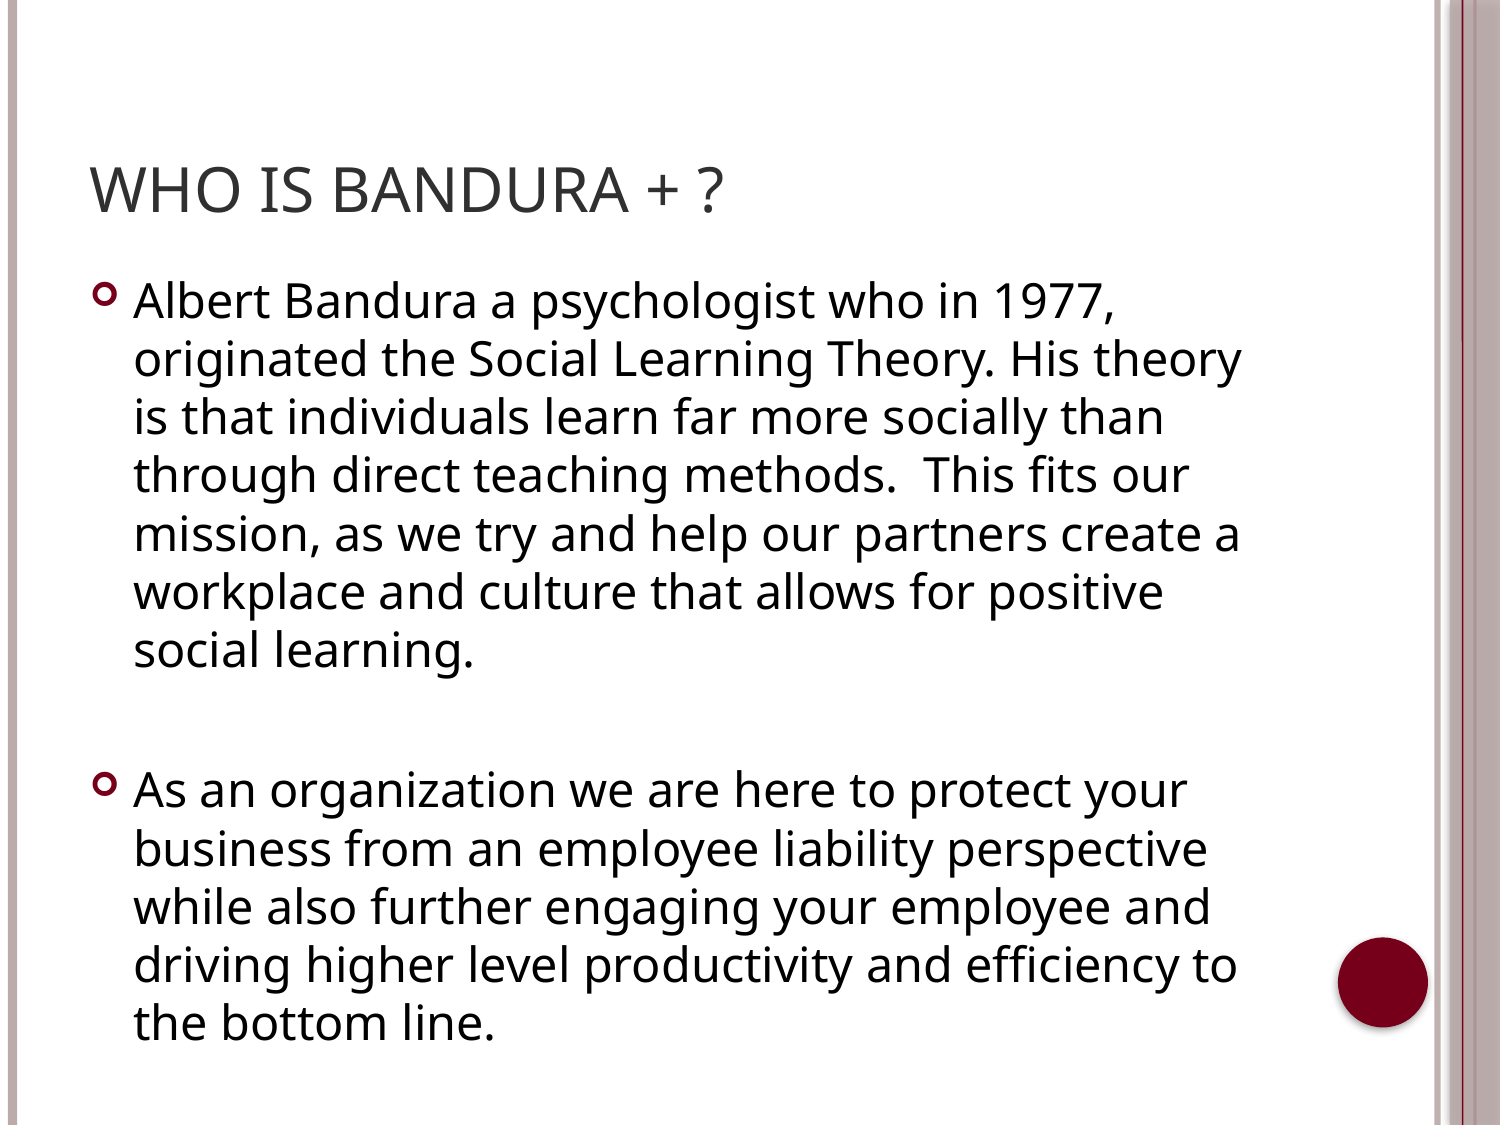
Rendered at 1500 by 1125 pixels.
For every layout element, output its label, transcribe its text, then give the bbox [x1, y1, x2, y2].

title Who is Bandura + ? [75, 45, 1300, 233]
list Albert Bandura a psychologist who in 1977, originated the Social Learning Theory. His theory is that individuals learn far more socially than through direct teaching methods. This fits our mission, as we try and help our partners create a workplace and culture that allows for positive social learning. As an organization we are here to protect your business from an employee liability perspective while also further engaging your employee and driving higher level productivity and efficiency to the bottom line. [75, 262, 1300, 1062]
